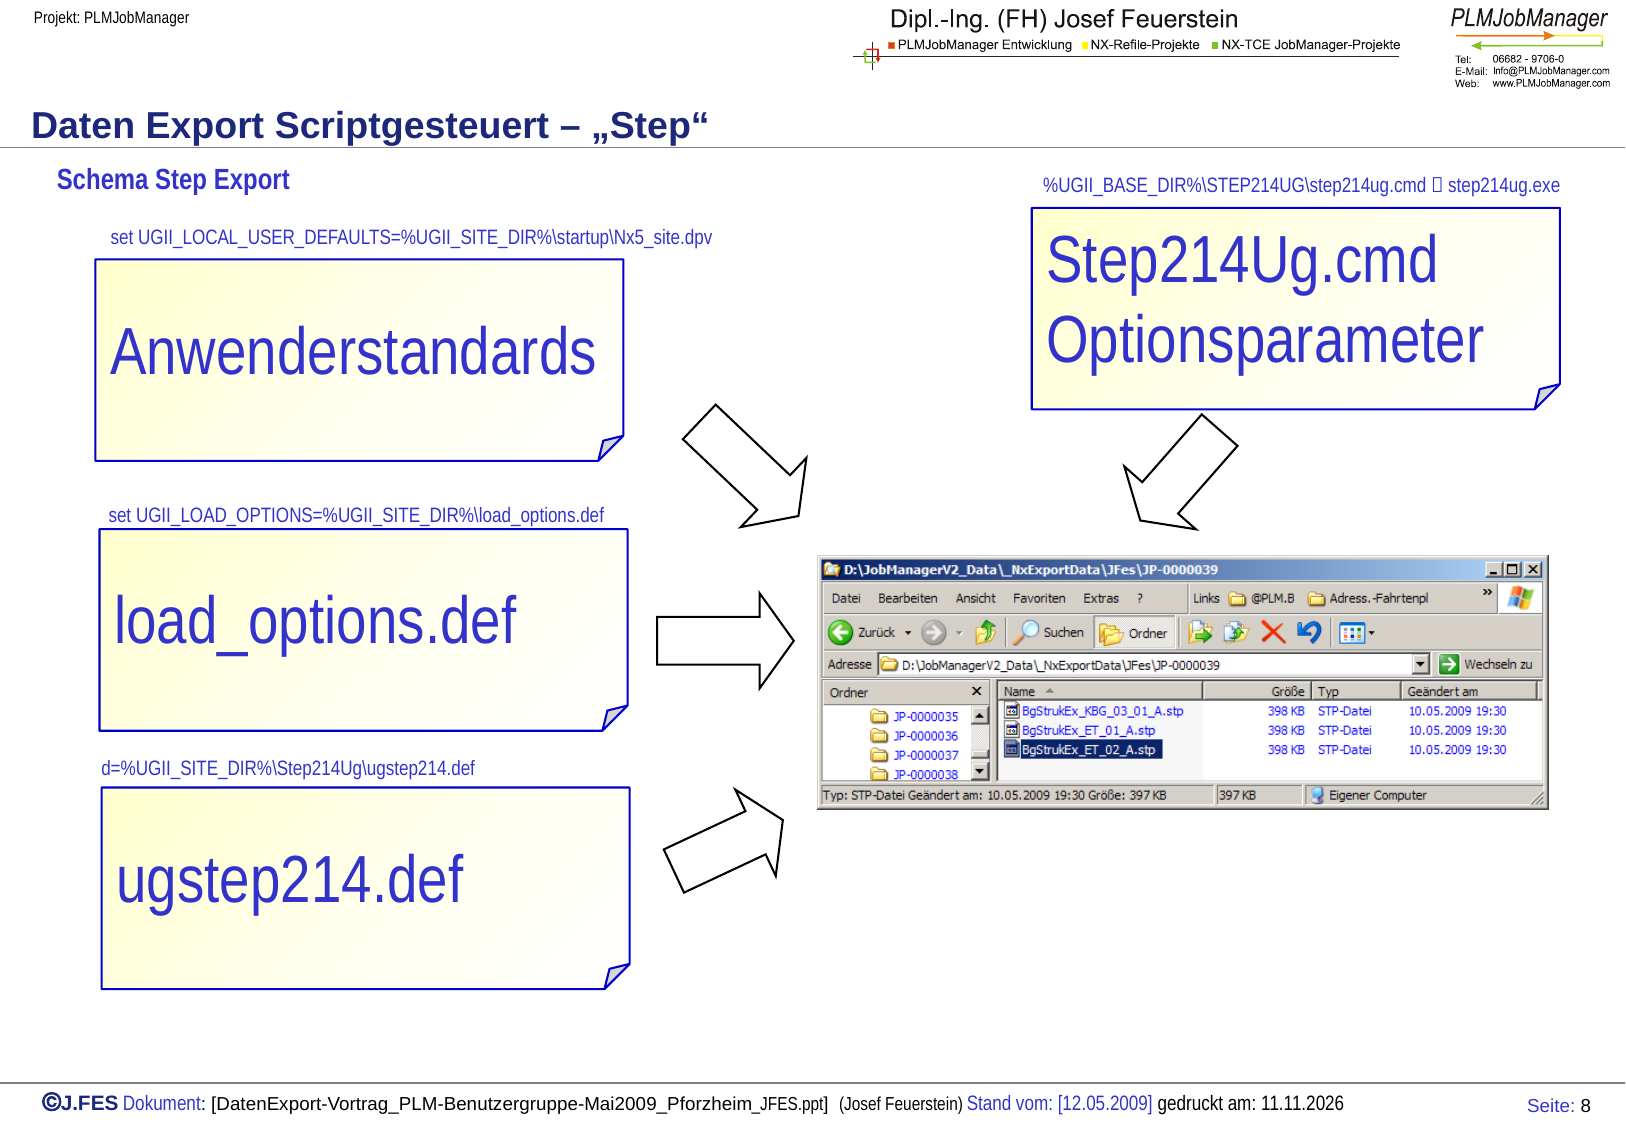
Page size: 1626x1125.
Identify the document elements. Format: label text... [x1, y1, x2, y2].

text_box Step214Ug.cmd Optionsparameter [1031, 207, 1560, 410]
picture [816, 555, 1549, 810]
text_box [657, 593, 794, 689]
text_box Schema Step Export [42, 153, 518, 203]
text_box %UGII_BASE_DIR%\STEP214UG\step214ug.cmd  step214ug.exe [1012, 164, 1591, 205]
text_box Anwenderstandards [95, 259, 624, 461]
text_box ugstep214.def [101, 787, 630, 990]
text_box [663, 789, 783, 893]
text_box [682, 404, 807, 528]
text_box set UGII_LOCAL_USER_DEFAULTS=%UGII_SITE_DIR%\startup\Nx5_site.dpv [95, 215, 728, 256]
title Daten Export Scriptgesteuert – „Step“ [31, 73, 1600, 147]
text_box load_options.def [99, 529, 628, 731]
text_box [1124, 414, 1238, 530]
text_box d=%UGII_SITE_DIR%\Step214Ug\ugstep214.def [86, 747, 491, 787]
text_box set UGII_LOAD_OPTIONS=%UGII_SITE_DIR%\load_options.def [93, 493, 619, 534]
